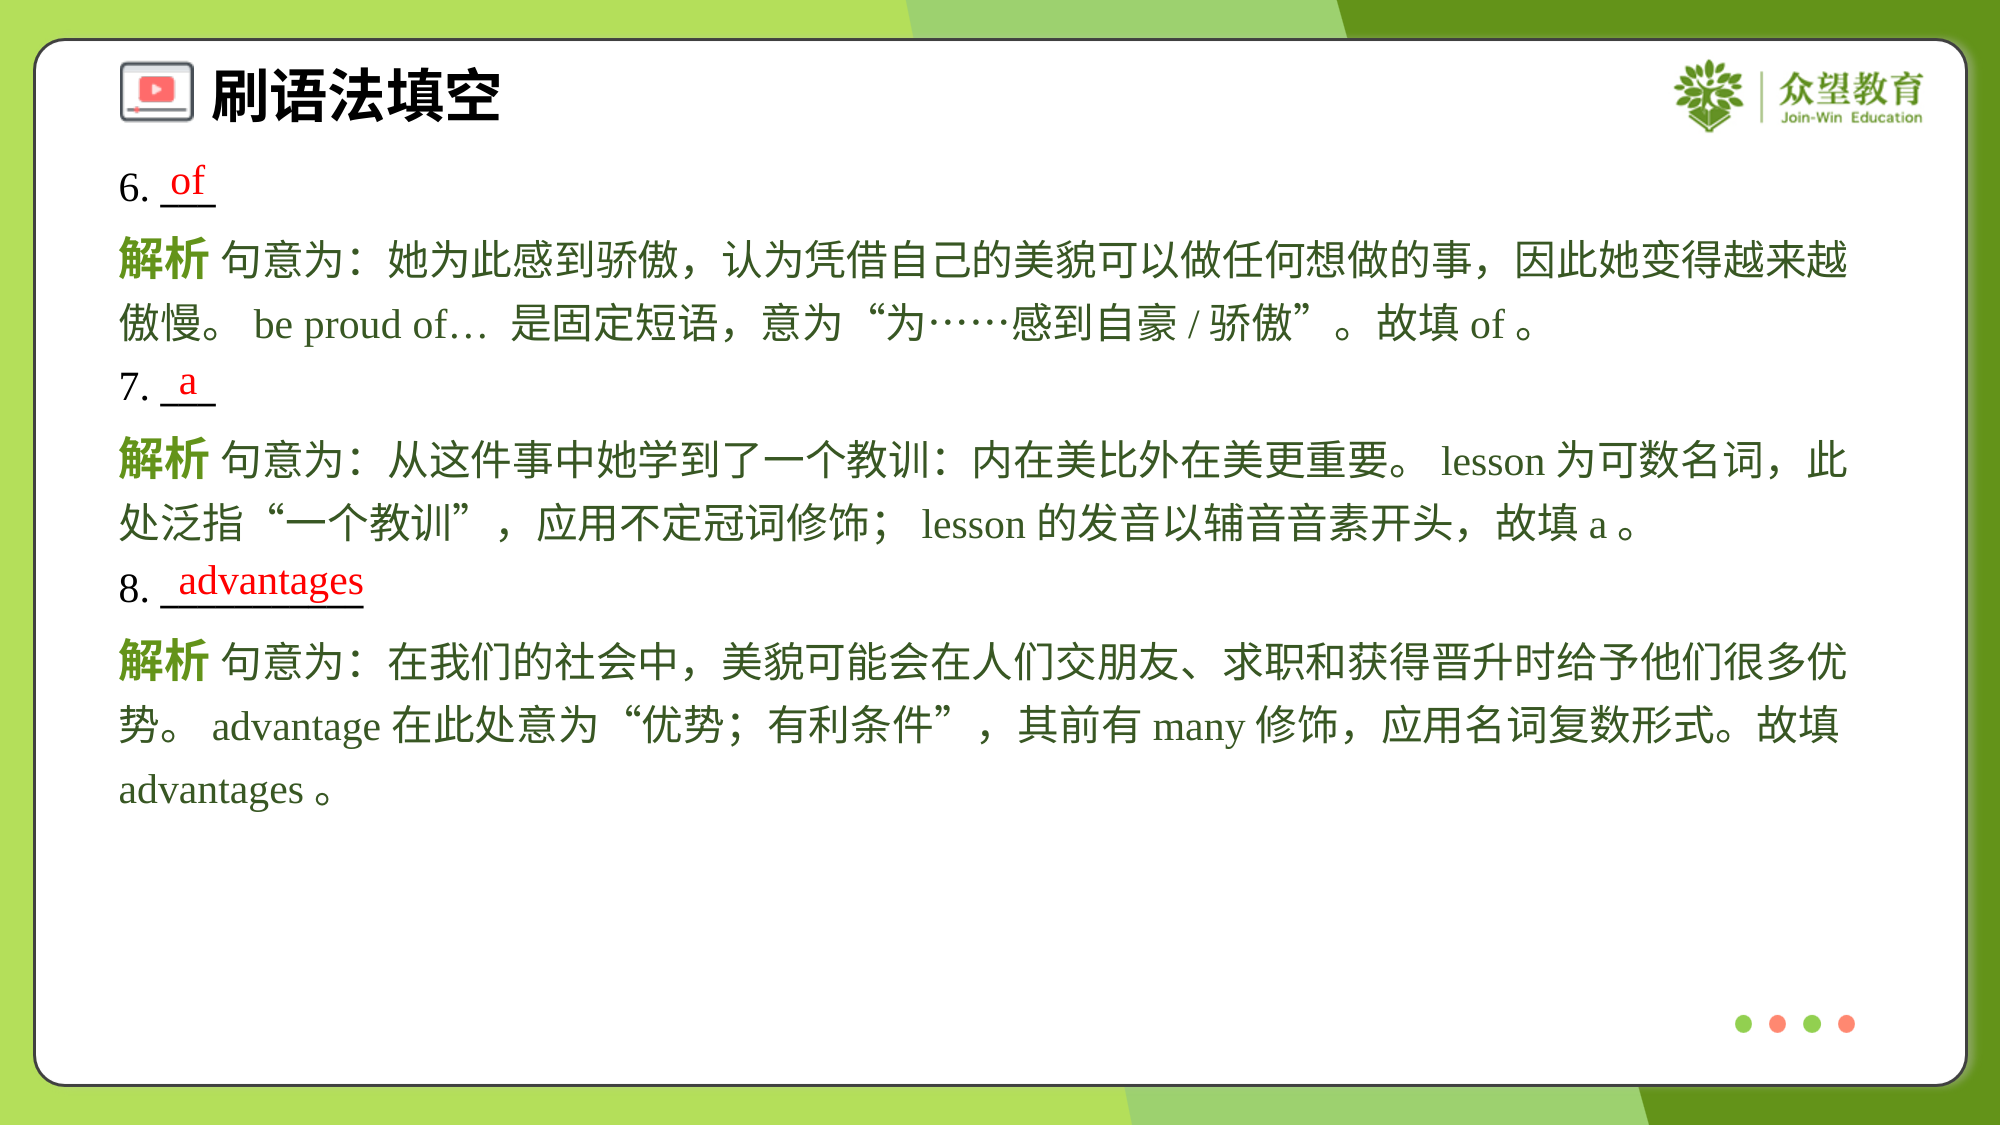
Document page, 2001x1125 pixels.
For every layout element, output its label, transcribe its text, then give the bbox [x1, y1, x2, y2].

text_box 8. ___________ [118, 548, 1883, 606]
text_box 7. ___ [118, 346, 1883, 404]
text_box 解析 句意为：从这件事中她学到了一个教训：内在美比外在美更重要。lesson为可数名词，此处泛指“一个教训”，应用不定冠词修饰；lesson的发音以辅音音素开头，故填a。 [118, 415, 1883, 543]
text_box of [165, 140, 210, 199]
text_box 6. ___ [118, 146, 1883, 204]
text_box 解析 句意为：她为此感到骄傲，认为凭借自己的美貌可以做任何想做的事，因此她变得越来越傲慢。be proud of… 是固定短语，意为“为……感到自豪/骄傲”。故填of。 [118, 215, 1883, 342]
picture [0, 0, 2000, 1125]
text_box 解析 句意为：在我们的社会中，美貌可能会在人们交朋友、求职和获得晋升时给予他们很多优势。advantage在此处意为“优势；有利条件”，其前有many修饰，应用名词复数形式。故填advantages。 [118, 617, 1883, 807]
text_box advantages [174, 539, 369, 598]
text_box a [174, 339, 202, 398]
